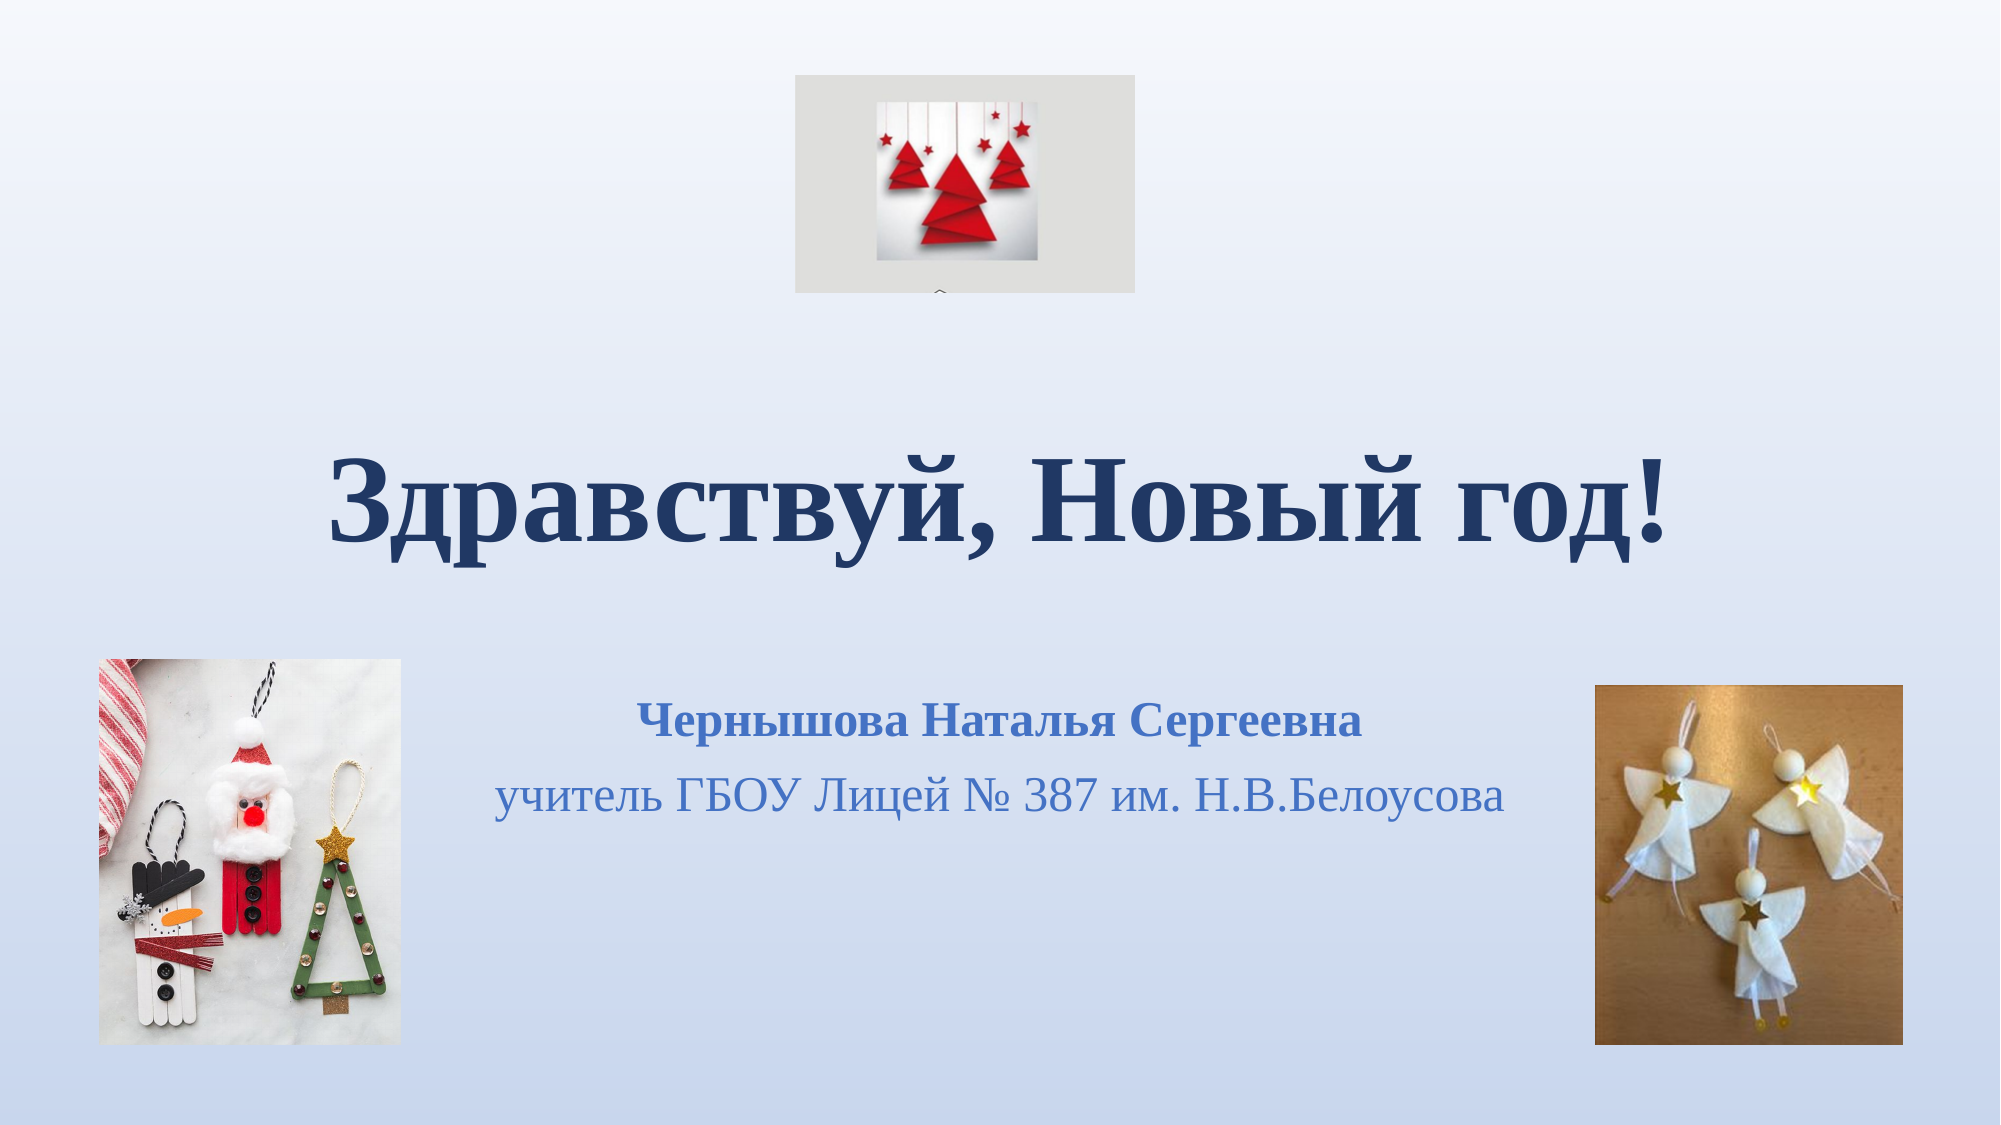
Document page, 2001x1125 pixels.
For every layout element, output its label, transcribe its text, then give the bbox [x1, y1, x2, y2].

picture [795, 75, 1135, 293]
picture [1595, 685, 1903, 1045]
subtitle Чернышова Наталья Сергеевна учитель ГБОУ Лицей № 387 им. Н.В.Белоусова [465, 685, 1535, 859]
picture [99, 659, 401, 1045]
title Здравствуй, Новый год! [249, 184, 1750, 576]
